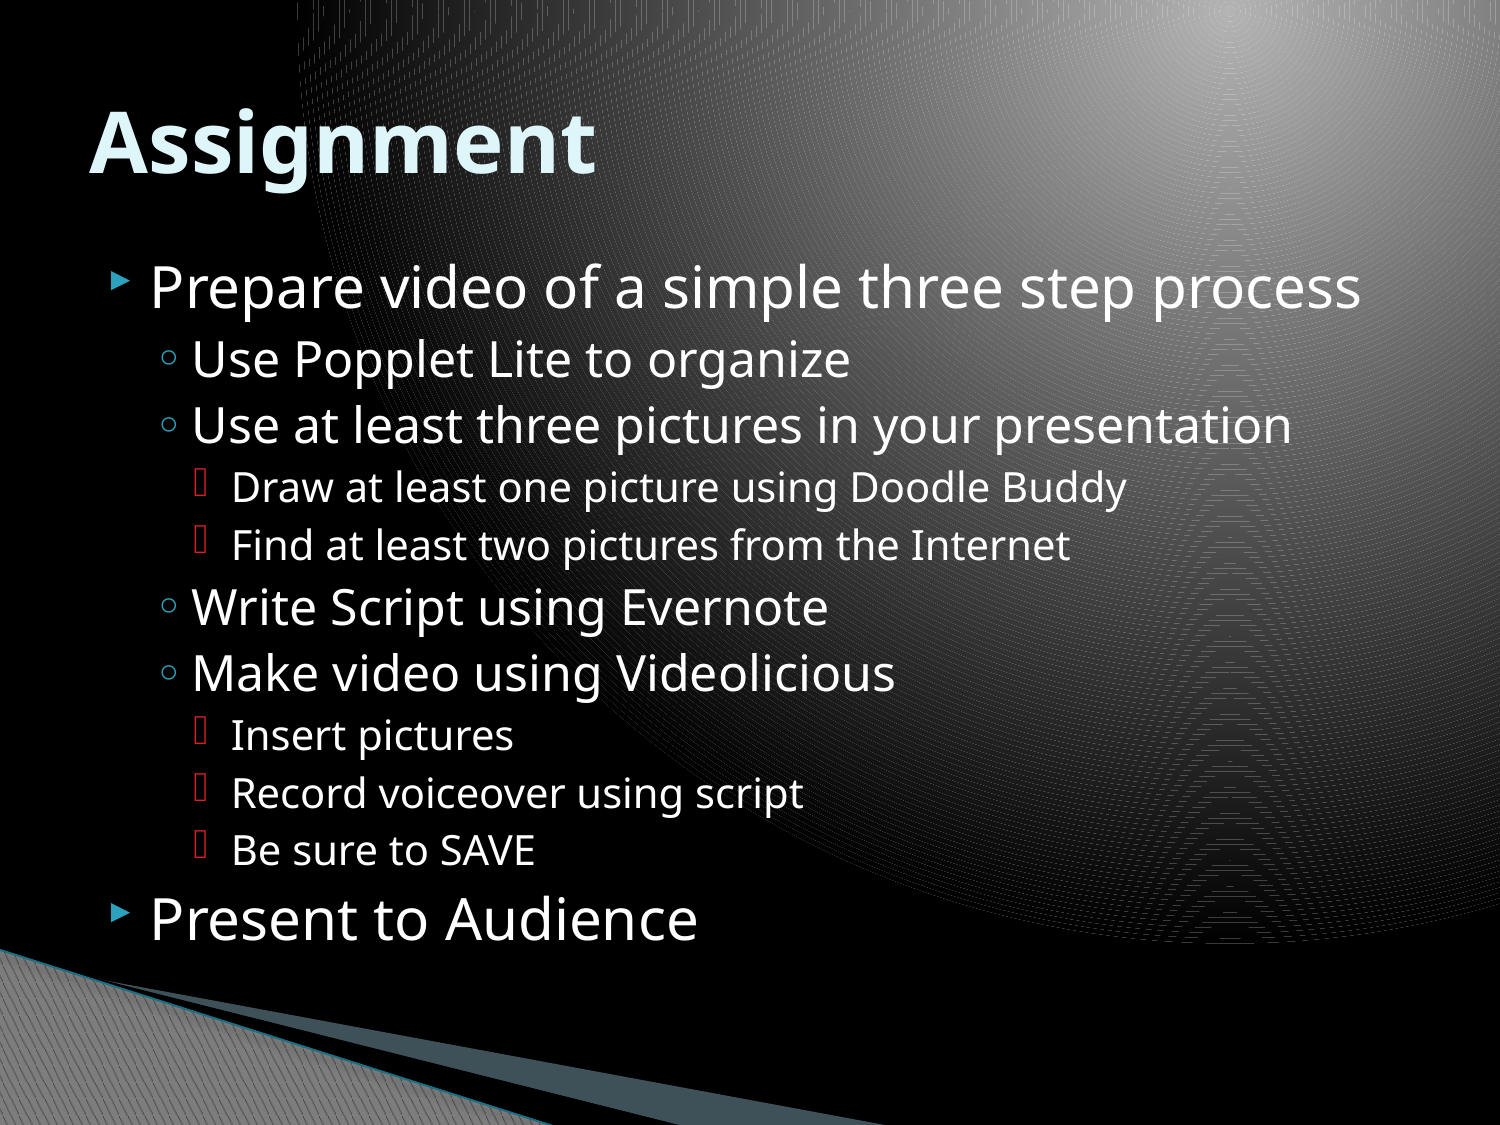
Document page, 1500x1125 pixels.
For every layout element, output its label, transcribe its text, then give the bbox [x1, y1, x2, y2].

picture [0, 952, 543, 1125]
list Prepare video of a simple three step process Use Popplet Lite to organize Use at least three pictures in your presentation Draw at least one picture using Doodle Buddy Find at least two pictures from the Internet Write Script using Evernote Make video using Videolicious Insert pictures Record voiceover using script Be sure to SAVE Present to Audience [75, 243, 1425, 986]
title Assignment [75, 45, 1425, 233]
